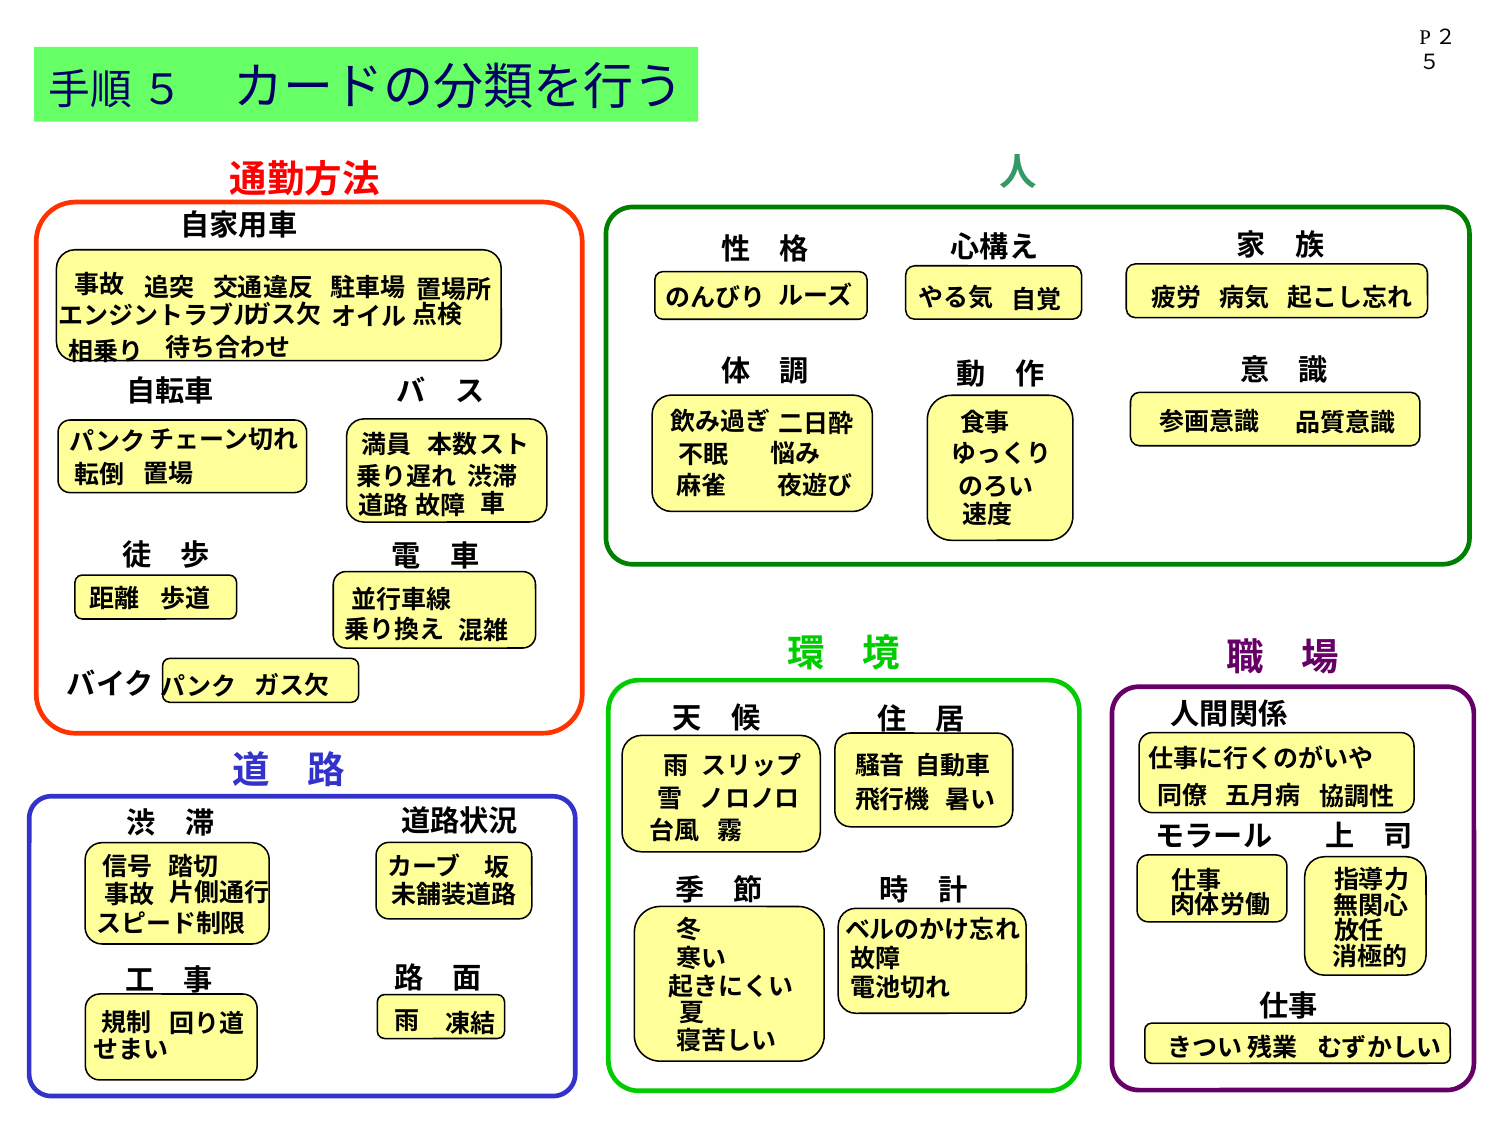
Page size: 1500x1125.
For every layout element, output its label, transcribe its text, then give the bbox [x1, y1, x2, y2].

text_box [35, 147, 583, 734]
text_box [1136, 687, 1454, 1070]
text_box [621, 692, 1034, 1063]
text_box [1111, 625, 1475, 1091]
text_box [605, 140, 1470, 565]
text_box P２５ [1404, 16, 1486, 82]
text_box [56, 198, 548, 709]
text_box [80, 794, 534, 1081]
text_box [28, 738, 576, 1097]
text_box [651, 218, 1428, 541]
text_box 手順 ５ カードの分類を行う [34, 46, 699, 122]
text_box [608, 621, 1080, 1092]
